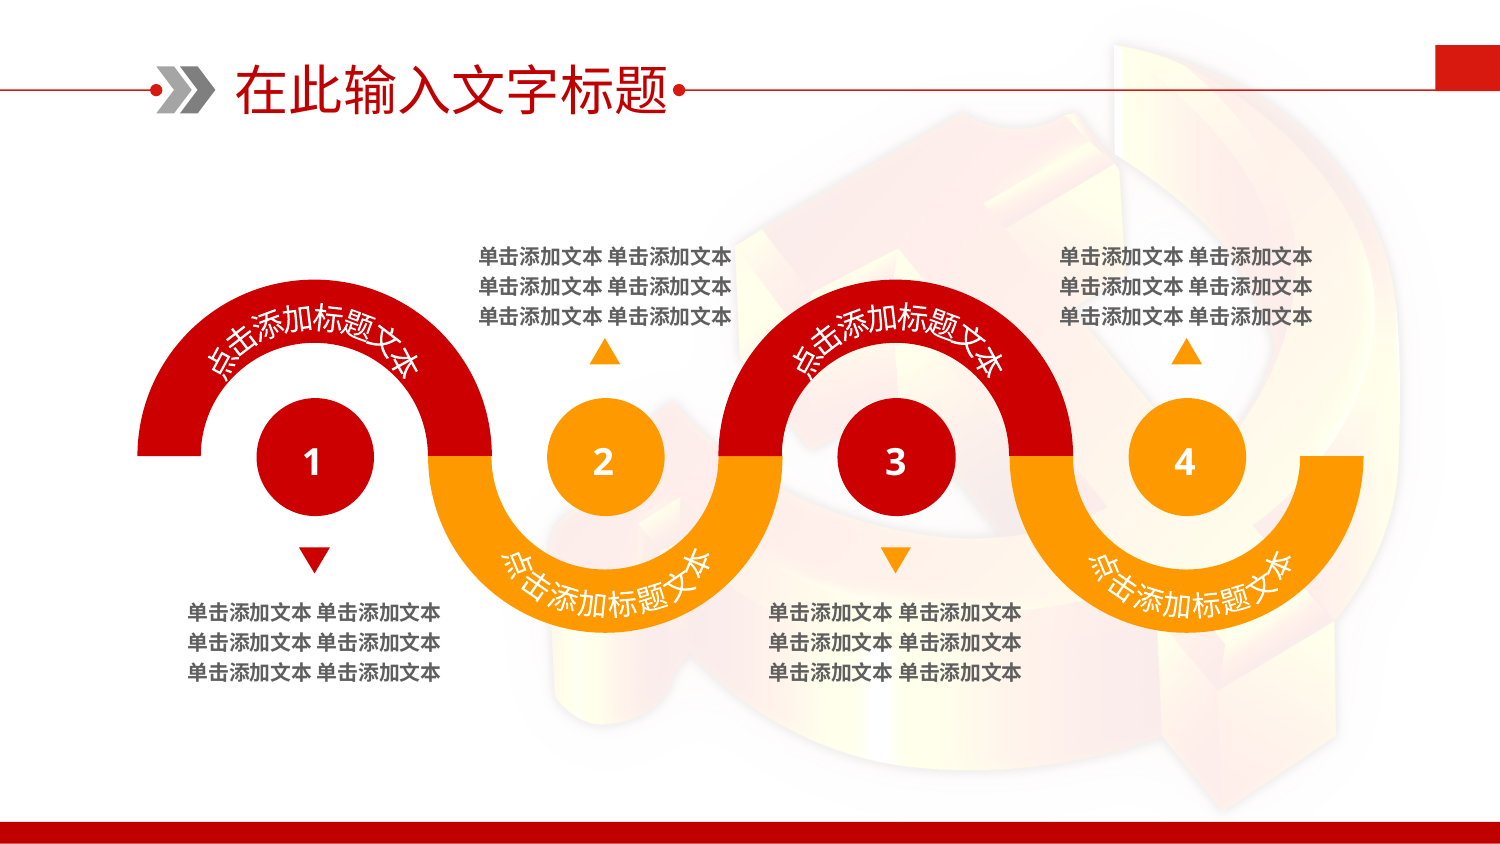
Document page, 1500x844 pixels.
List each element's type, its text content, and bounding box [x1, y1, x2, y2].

text_box 单击添加文本 单击添加文本 单击添加文本 单击添加文本 单击添加文本 单击添加文本 [754, 587, 1038, 692]
text_box [880, 547, 911, 574]
text_box [547, 398, 665, 517]
text_box 在此输入文字标题 [219, 48, 717, 144]
text_box 2 [577, 430, 632, 491]
text_box 1 [287, 430, 341, 491]
text_box [1171, 338, 1203, 365]
text_box [1128, 398, 1247, 517]
text_box [298, 547, 330, 574]
text_box [718, 279, 1074, 457]
text_box 4 [1159, 430, 1213, 491]
text_box 单击添加文本 单击添加文本 单击添加文本 单击添加文本 单击添加文本 单击添加文本 [172, 587, 457, 692]
text_box [589, 338, 621, 365]
text_box [256, 398, 374, 517]
text_box 单击添加文本 单击添加文本 单击添加文本 单击添加文本 单击添加文本 单击添加文本 [463, 231, 747, 336]
text_box [1009, 456, 1364, 633]
text_box [428, 456, 783, 633]
text_box 单击添加文本 单击添加文本 单击添加文本 单击添加文本 单击添加文本 单击添加文本 [1044, 231, 1329, 336]
text_box [137, 279, 492, 457]
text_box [155, 66, 216, 114]
text_box [837, 398, 956, 517]
text_box [672, 83, 1435, 97]
text_box 3 [870, 430, 924, 491]
text_box [1435, 45, 1500, 92]
